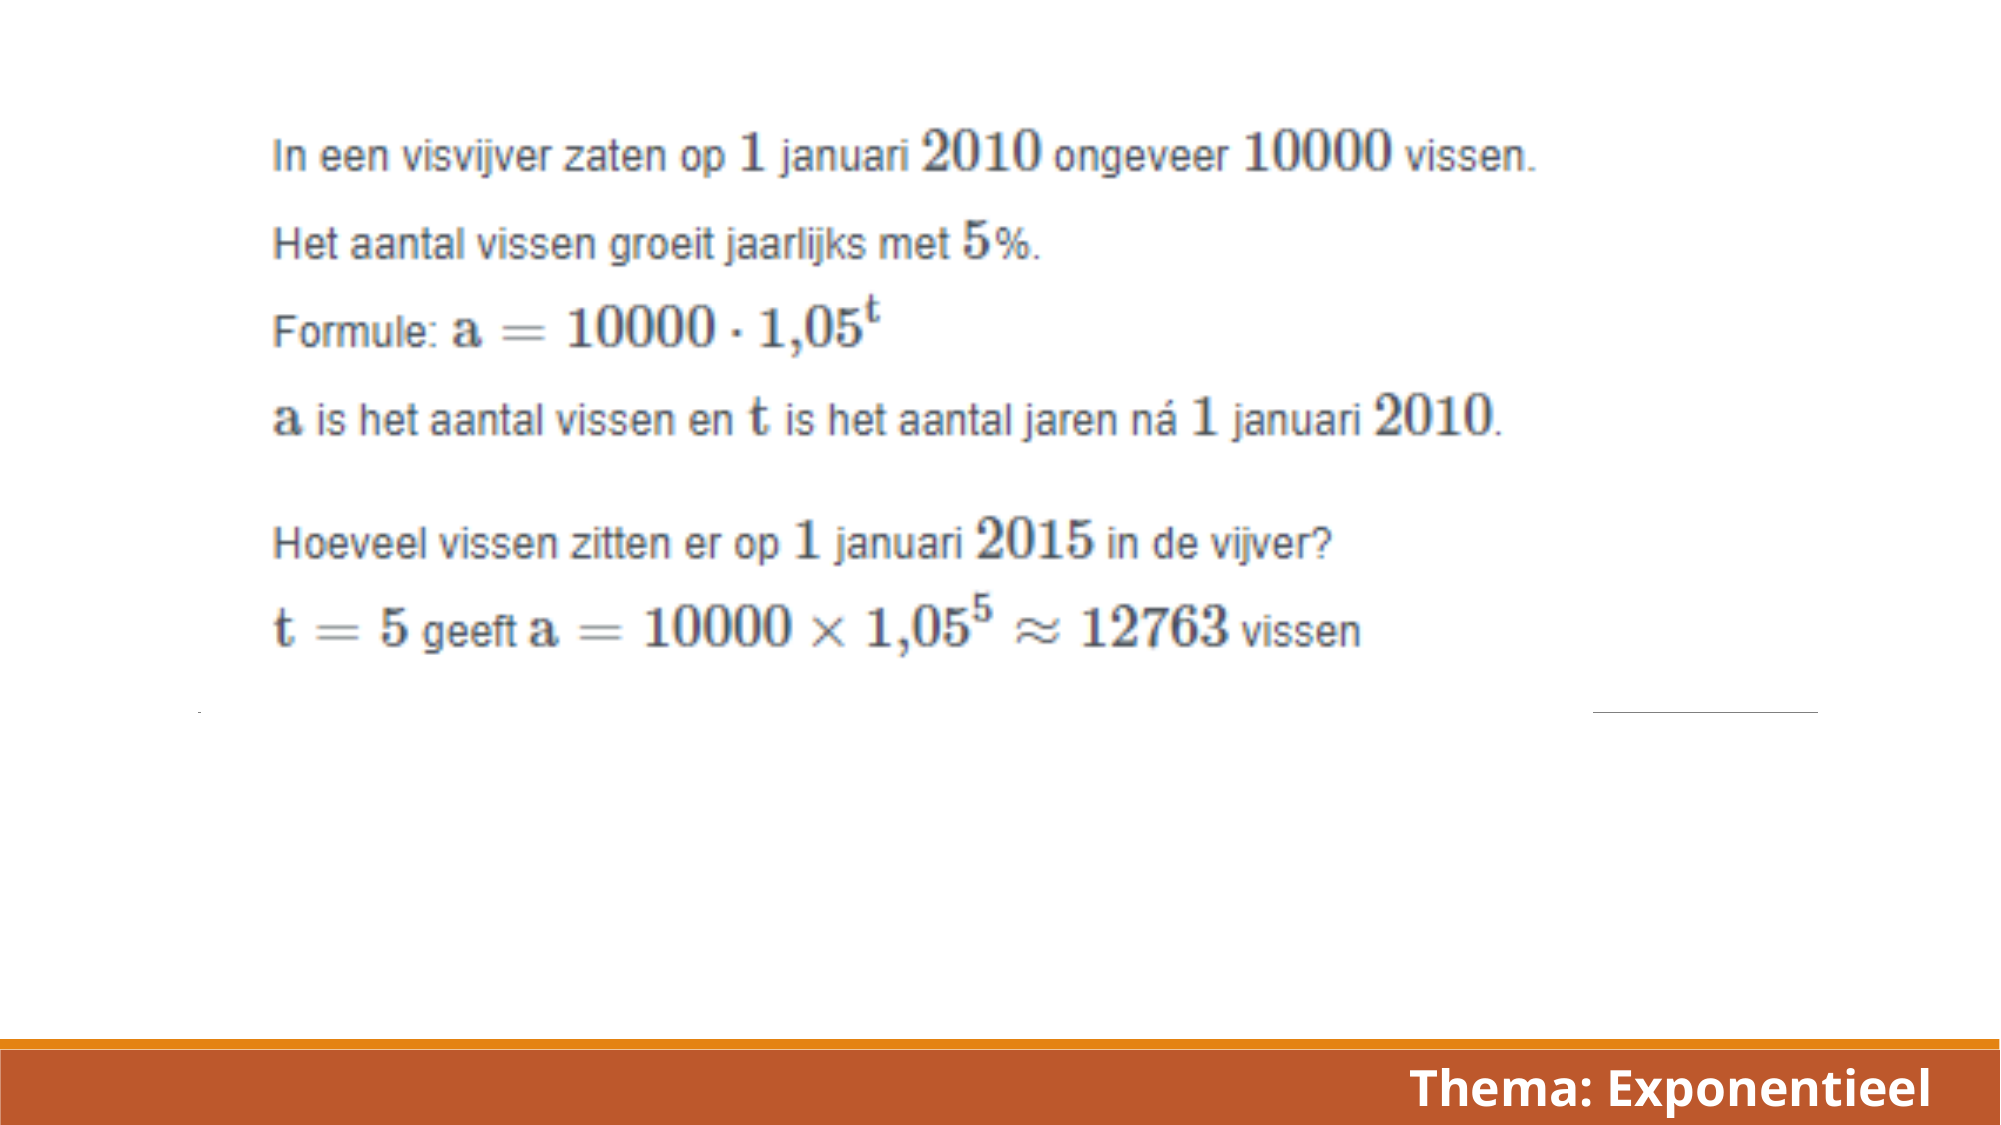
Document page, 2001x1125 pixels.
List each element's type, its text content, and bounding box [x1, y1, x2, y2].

text_box Thema: Exponentieel Verband [1356, 1049, 1986, 1125]
picture [200, 84, 1593, 744]
